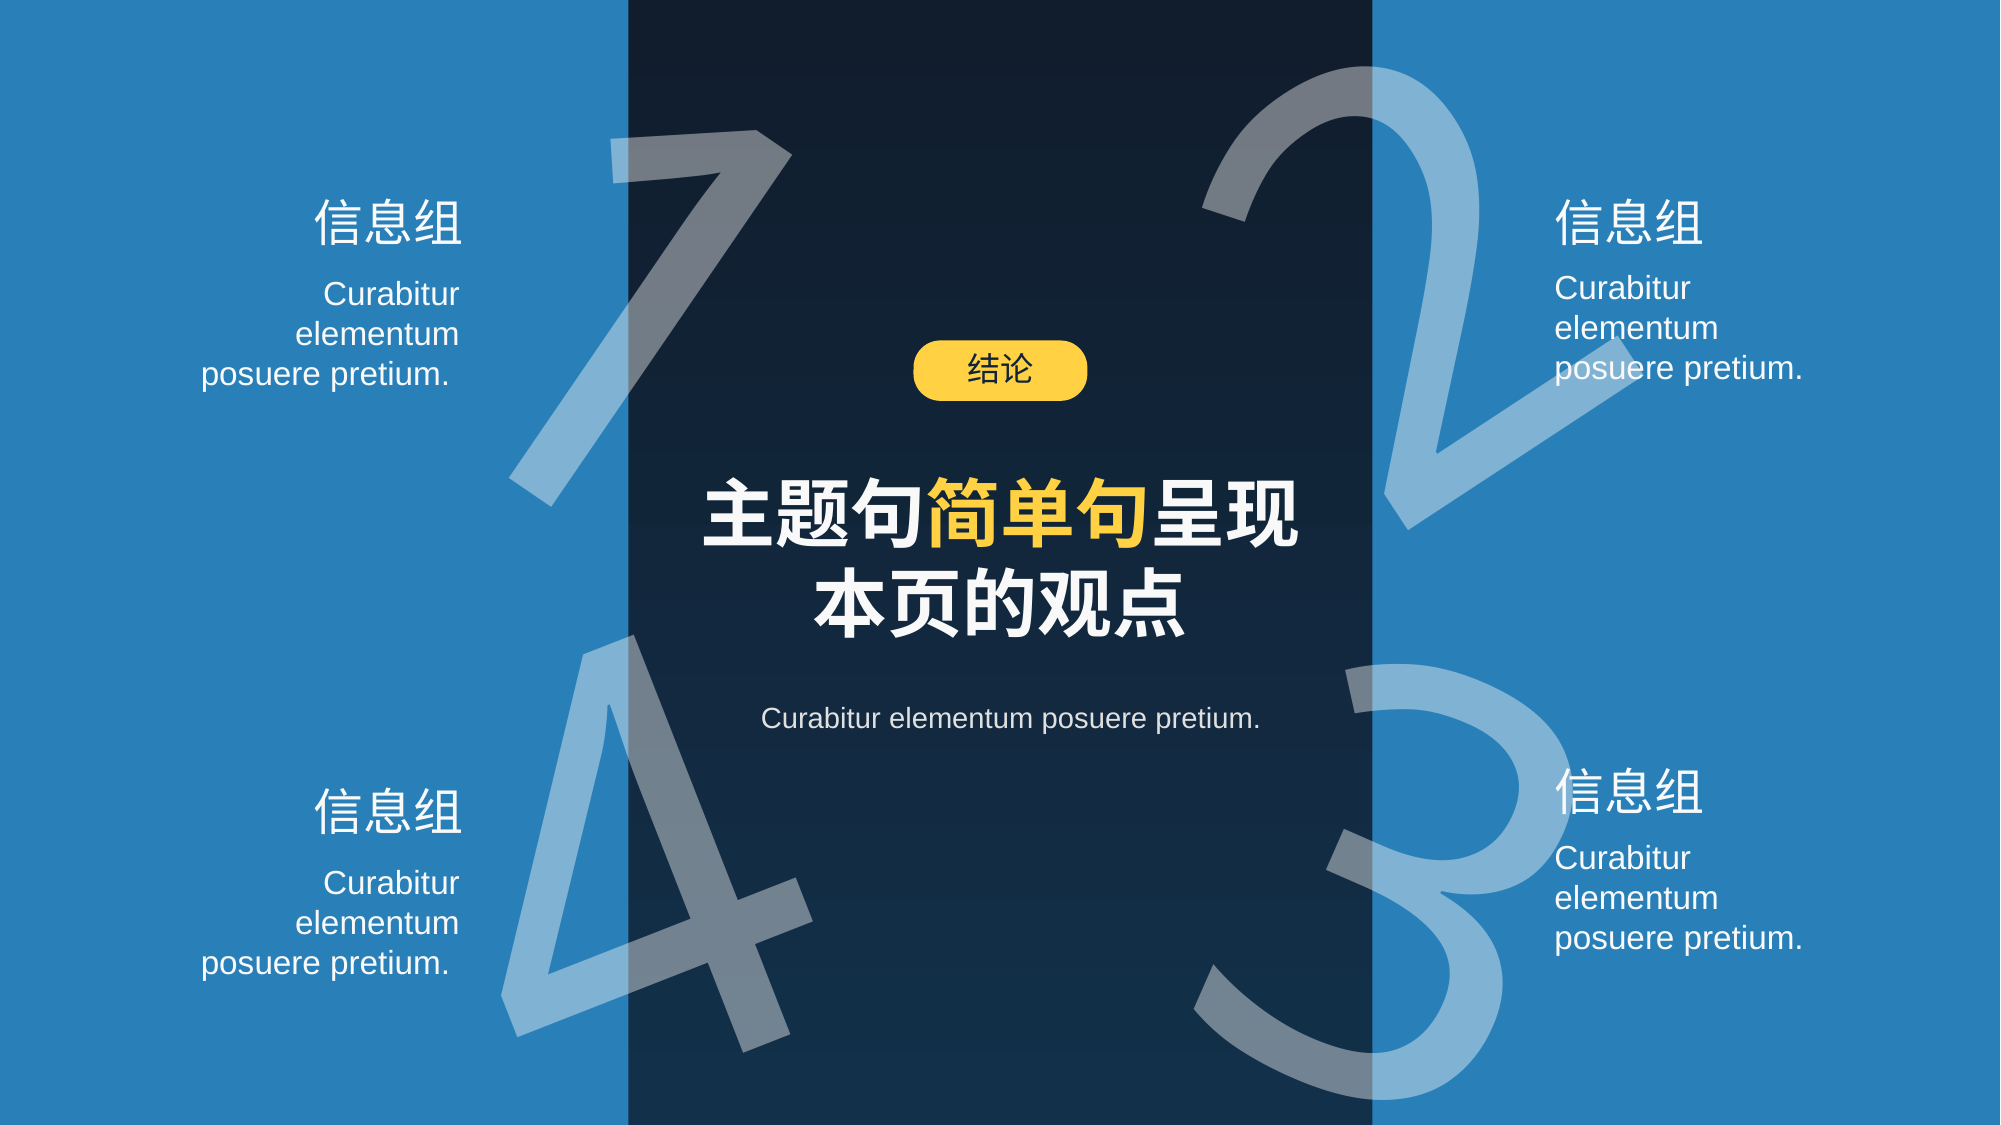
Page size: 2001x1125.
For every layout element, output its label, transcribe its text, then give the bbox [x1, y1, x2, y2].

text_box [1370, 0, 2000, 1125]
text_box 主题句简单句呈现本页的观点 [666, 458, 1335, 693]
text_box [0, 0, 631, 1125]
text_box Curabitur elementum posuere pretium. [745, 693, 1277, 750]
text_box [1539, 183, 1913, 396]
text_box 4 [305, 462, 733, 920]
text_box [105, 183, 479, 402]
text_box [1539, 752, 1913, 965]
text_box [893, 340, 1107, 402]
text_box 3 [1237, 454, 1675, 931]
text_box 2 [1039, 0, 1508, 371]
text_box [105, 772, 479, 991]
text_box 1 [488, 0, 960, 372]
